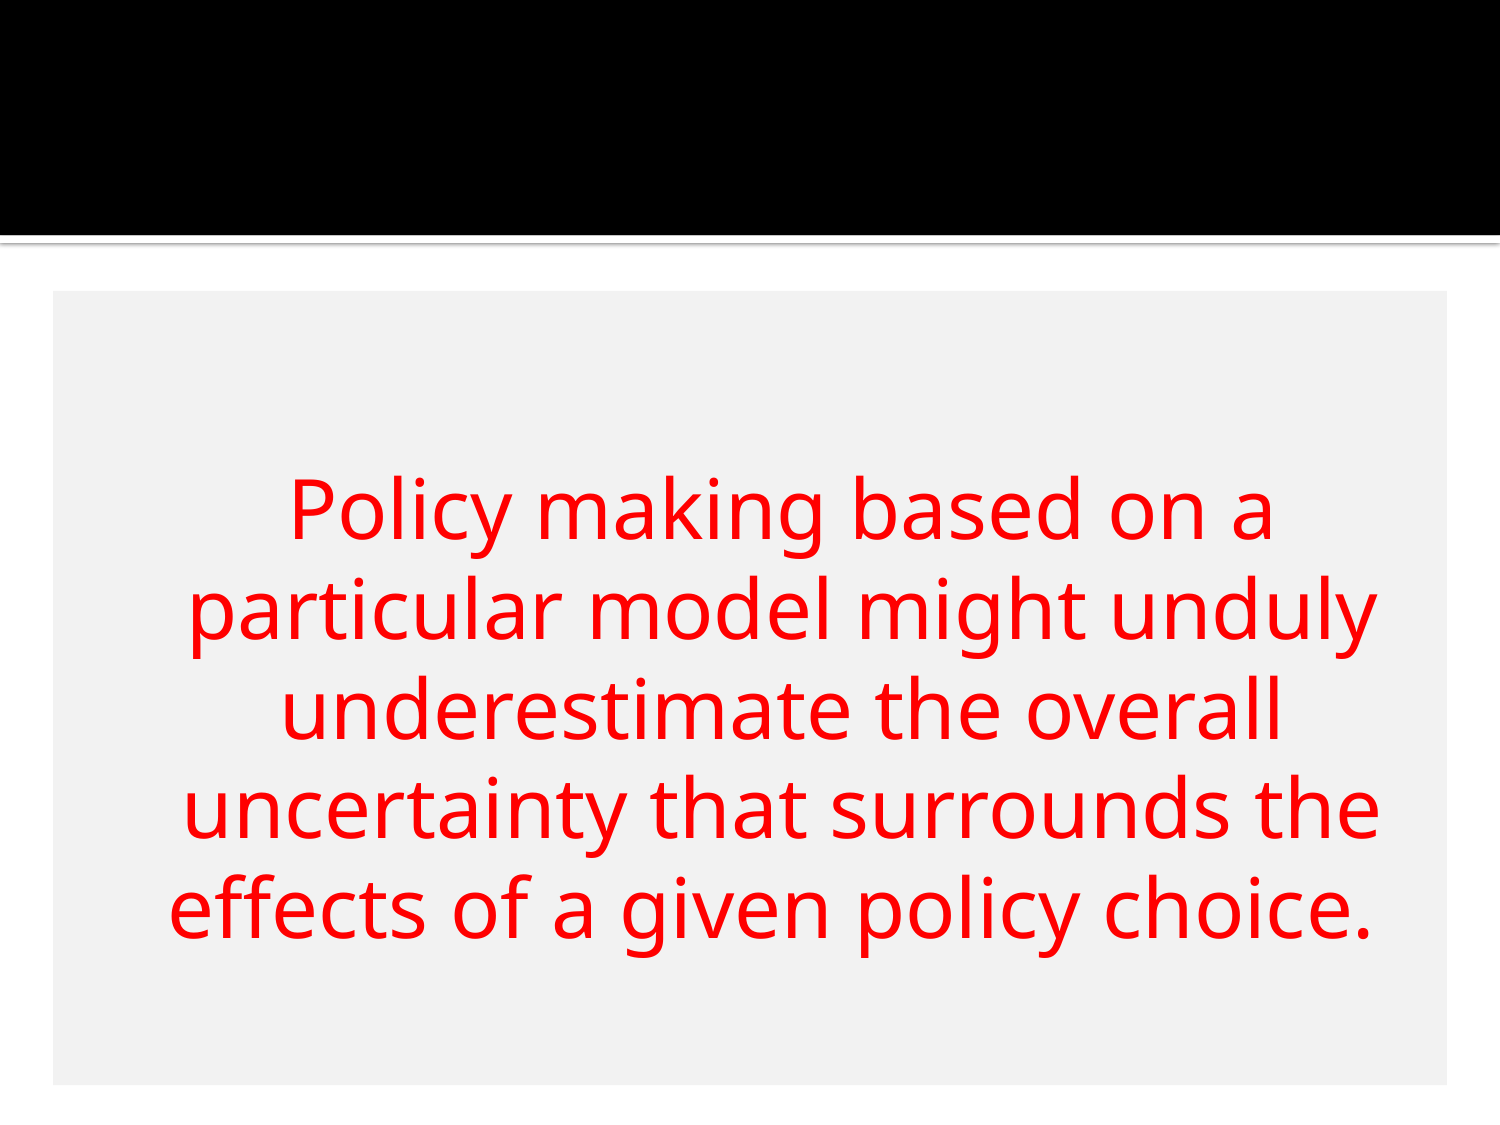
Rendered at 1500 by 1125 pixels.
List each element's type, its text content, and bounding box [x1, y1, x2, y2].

list Policy making based on a particular model might unduly underestimate the overall uncertainty that surrounds the effects of a given policy choice. [52, 290, 1448, 1086]
